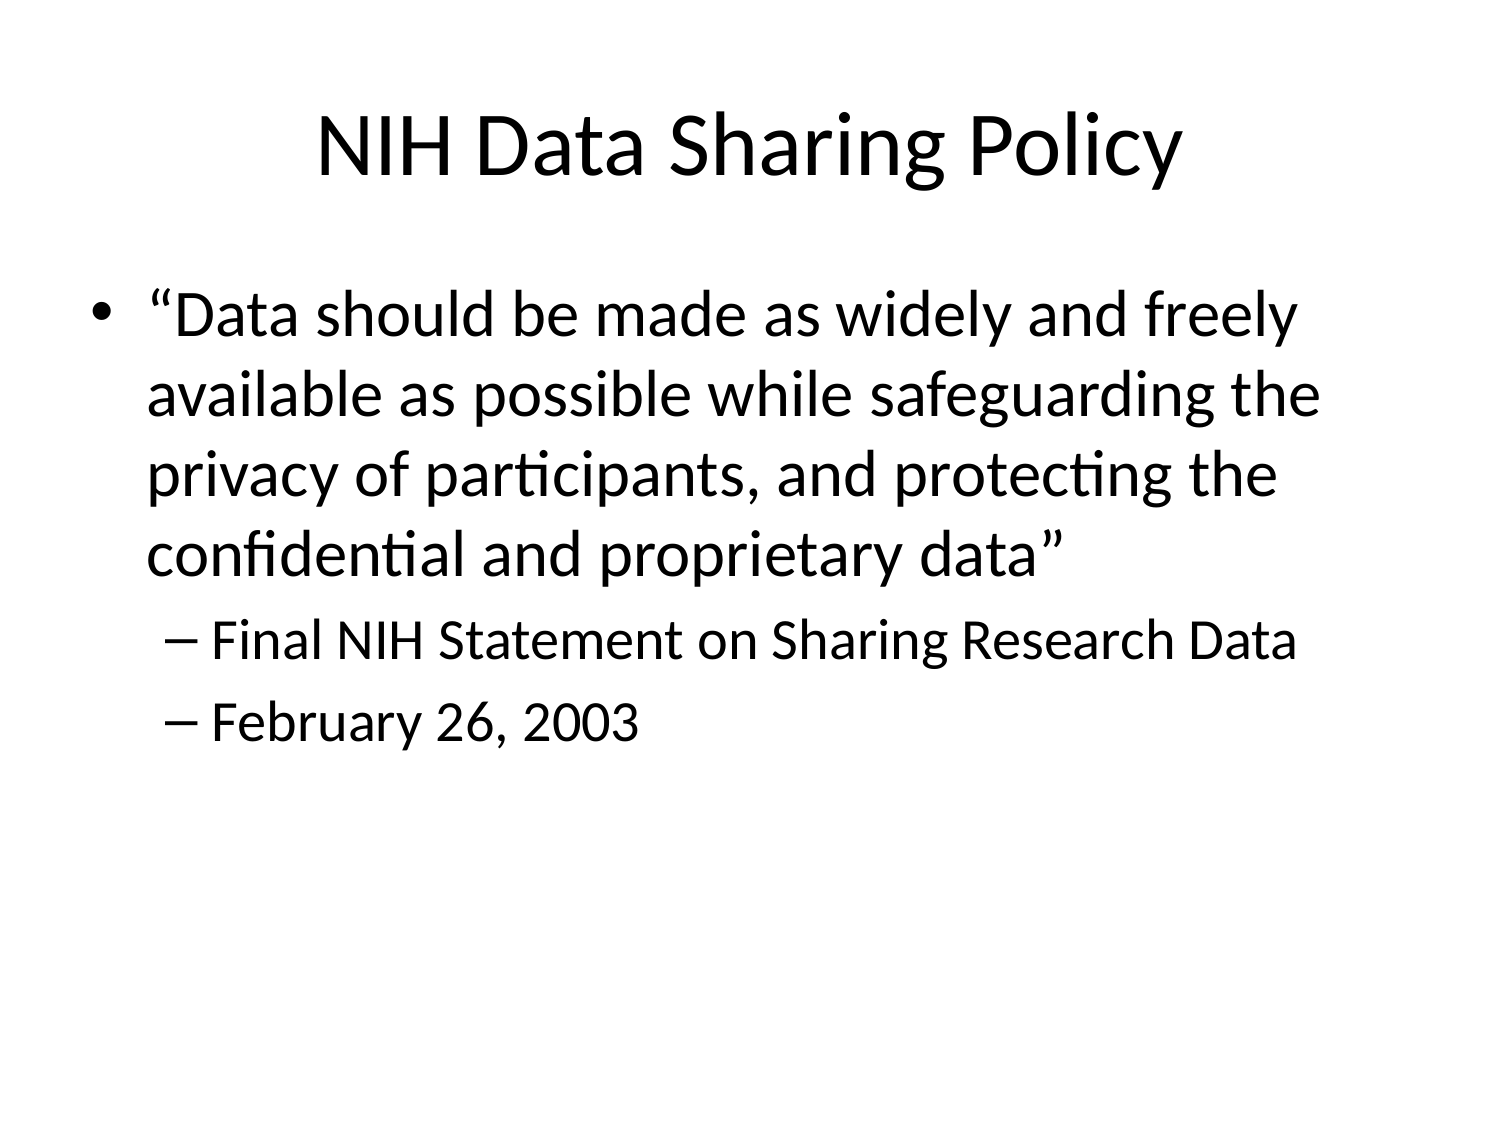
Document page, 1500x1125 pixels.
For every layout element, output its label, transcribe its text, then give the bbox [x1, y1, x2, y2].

title NIH Data Sharing Policy [75, 45, 1425, 233]
list “Data should be made as widely and freely available as possible while safeguarding the privacy of participants, and protecting the confidential and proprietary data” Final NIH Statement on Sharing Research Data February 26, 2003 [75, 262, 1425, 1005]
